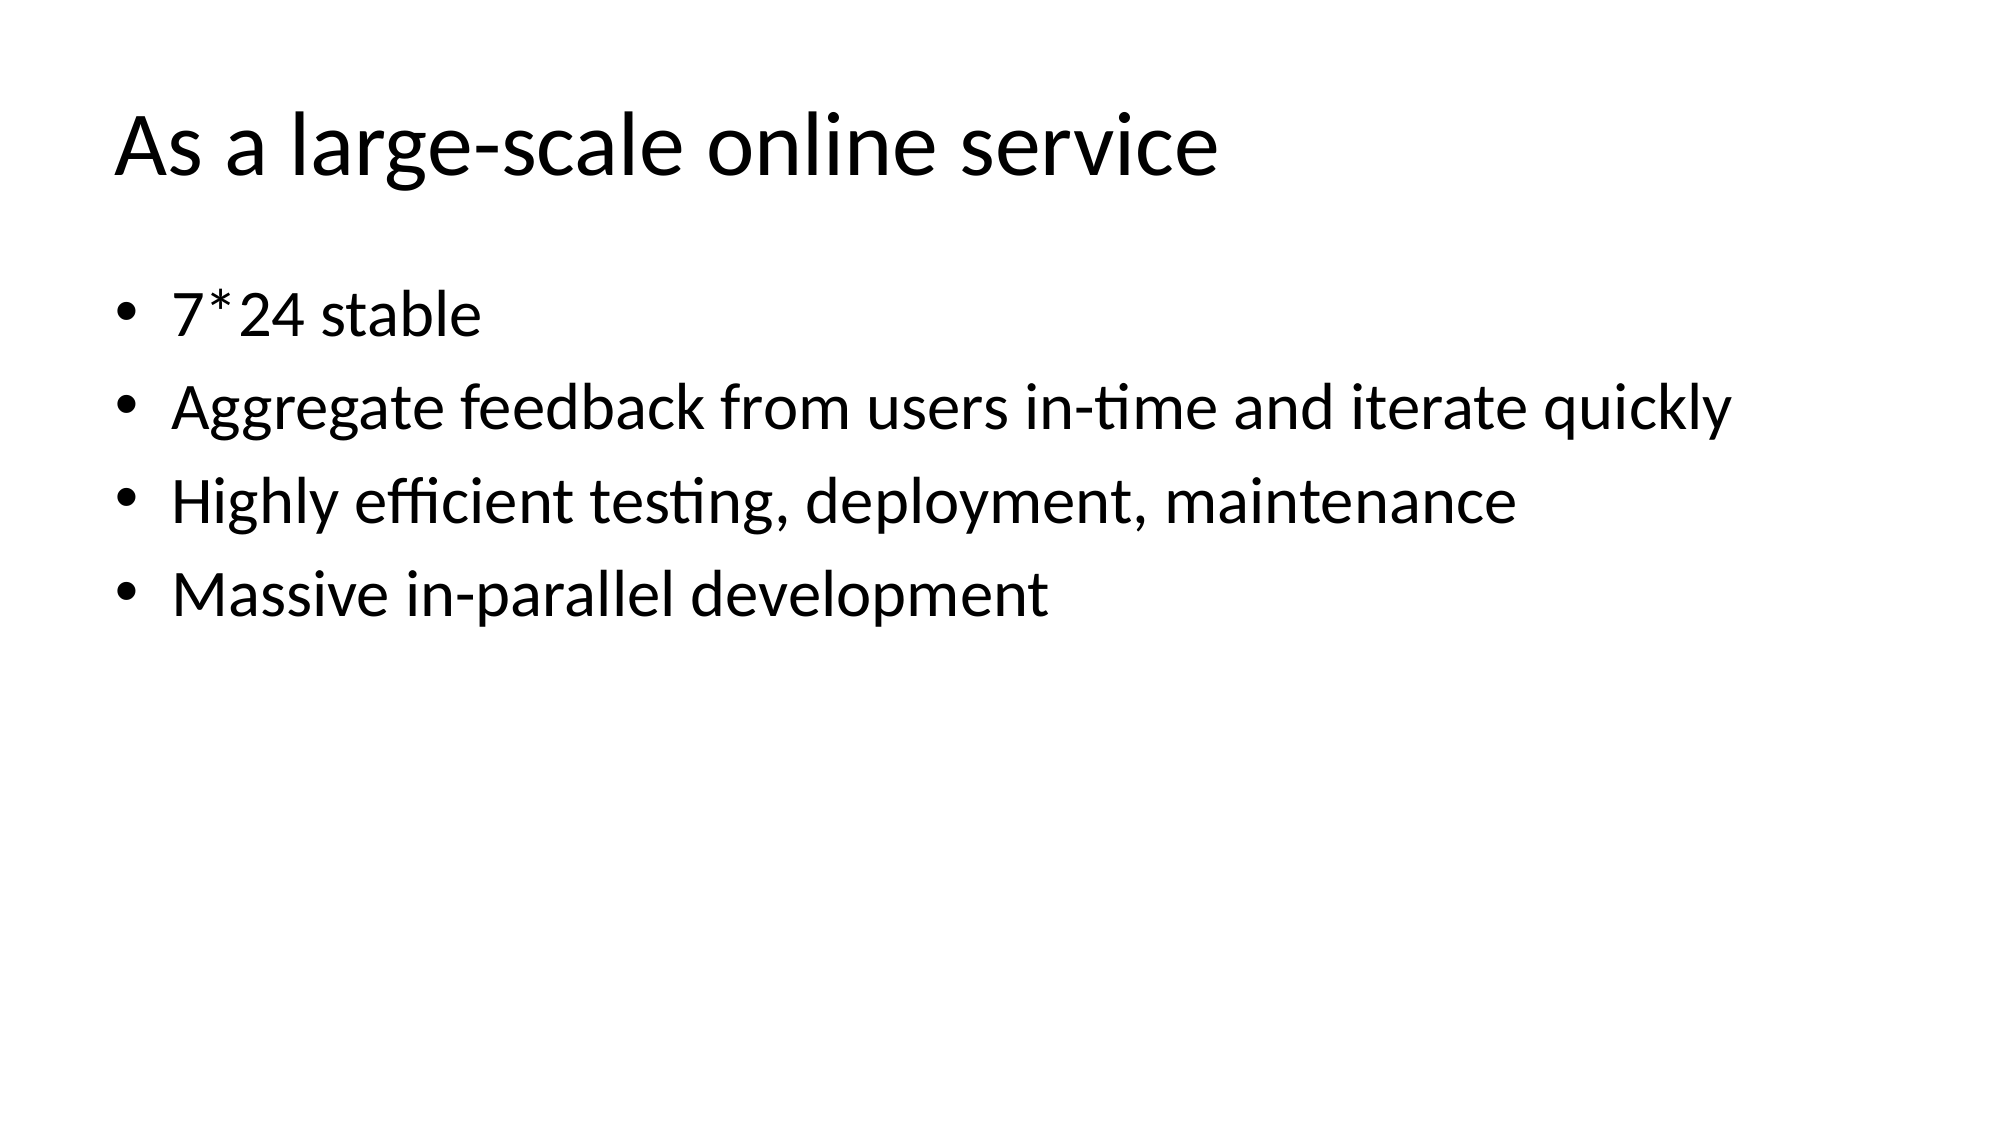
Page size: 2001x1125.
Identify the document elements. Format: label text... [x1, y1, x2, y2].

title As a large-scale online service [99, 45, 1900, 233]
list 7*24 stable Aggregate feedback from users in-time and iterate quickly Highly efficient testing, deployment, maintenance Massive in-parallel development [99, 262, 1900, 1005]
